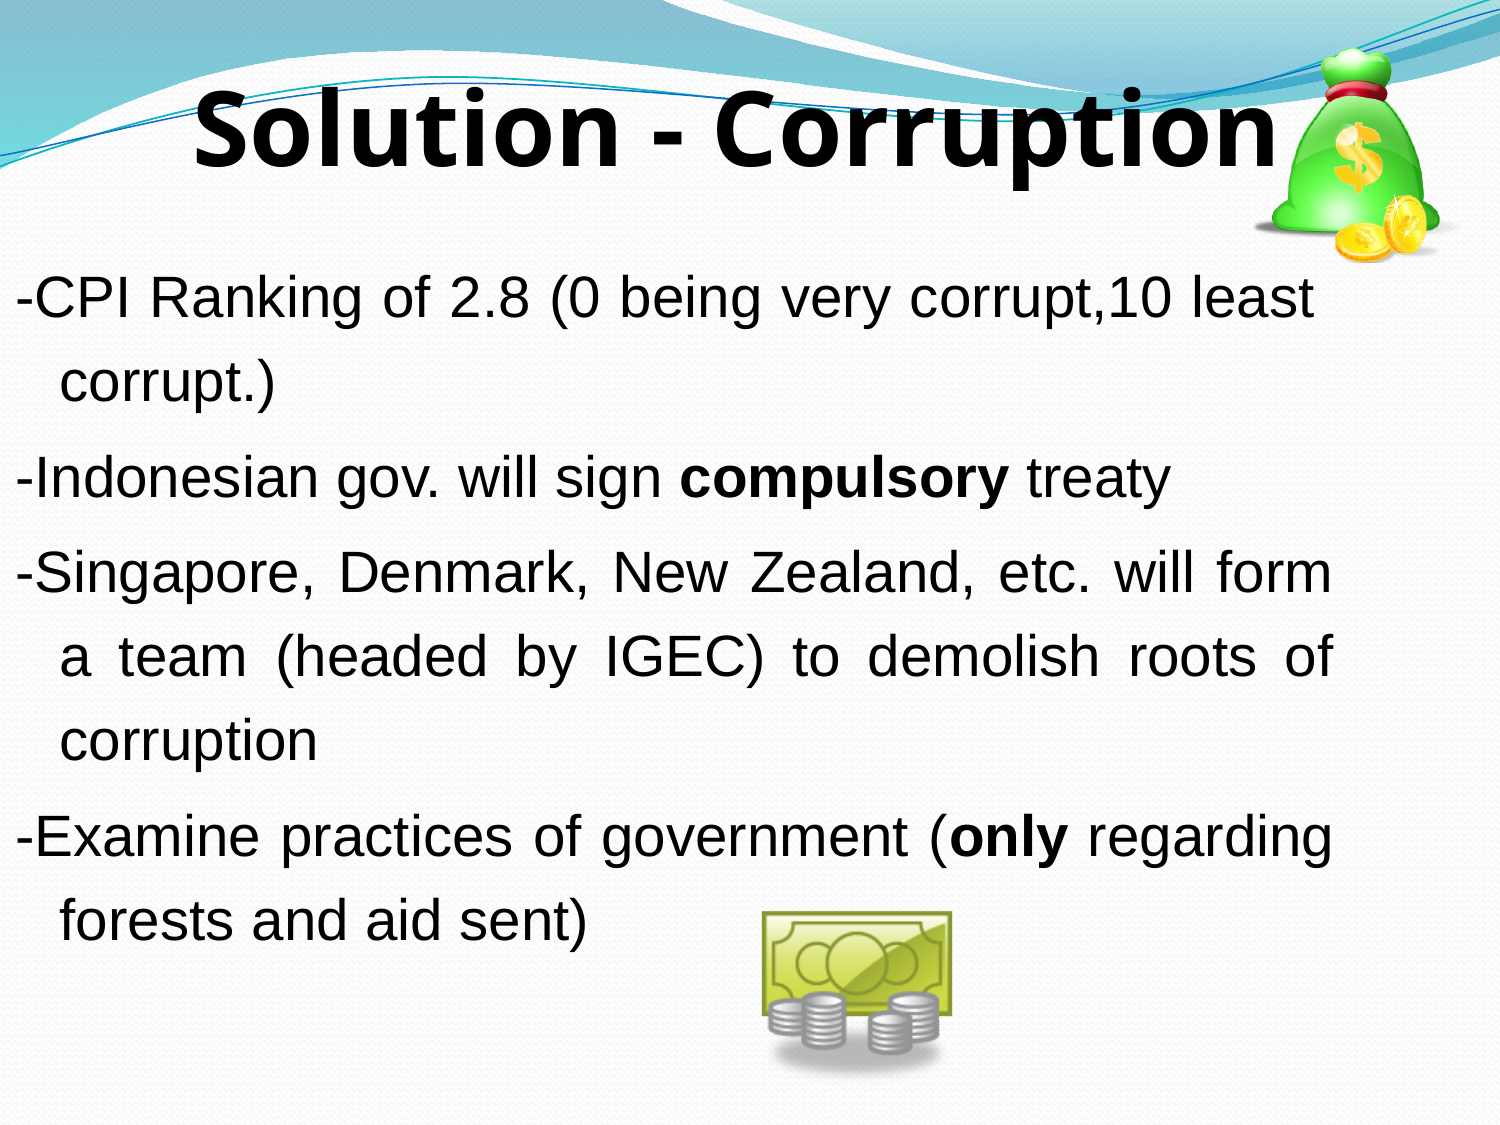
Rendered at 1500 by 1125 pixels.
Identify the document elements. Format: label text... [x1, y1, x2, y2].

list -CPI Ranking of 2.8 (0 being very corrupt,10 least corrupt.) -Indonesian gov. will sign compulsory treaty -Singapore, Denmark, New Zealand, etc. will form a team (headed by IGEC) to demolish roots of corruption -Examine practices of government (only regarding forests and aid sent) [0, 237, 1351, 958]
title Solution - Corruption [62, 0, 1413, 188]
picture [749, 874, 963, 1088]
picture [1237, 37, 1463, 263]
